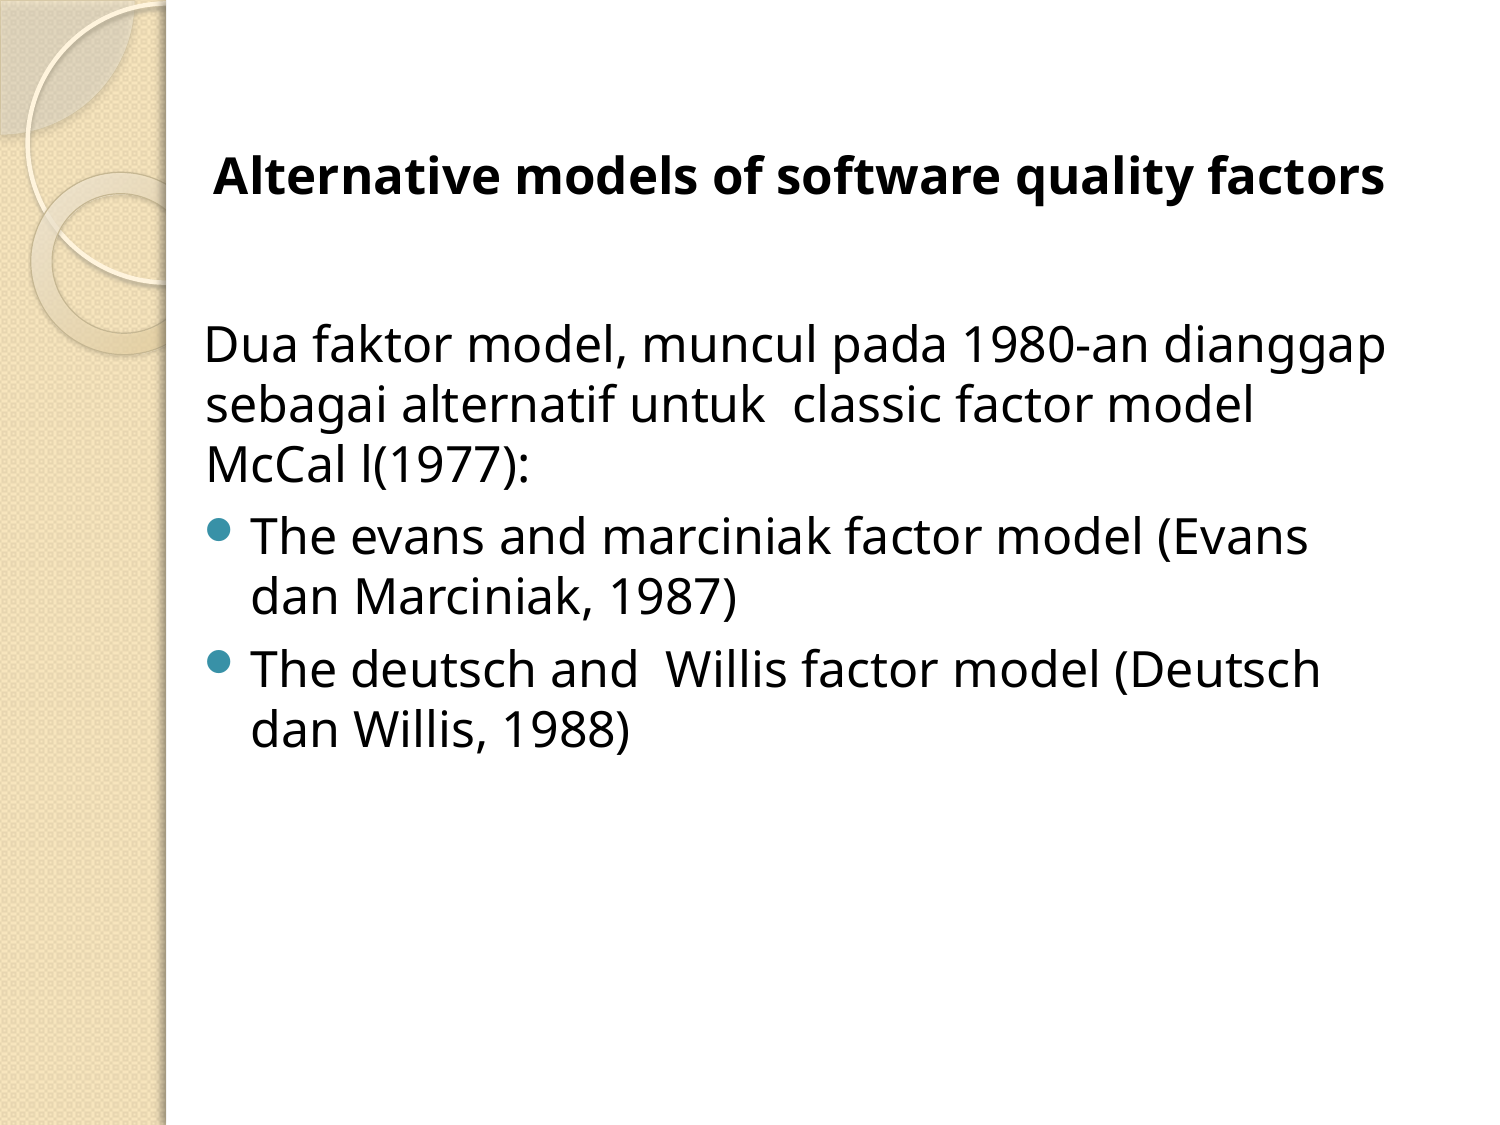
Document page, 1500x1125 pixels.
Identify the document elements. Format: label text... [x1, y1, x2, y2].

list Dua faktor model, muncul pada 1980-an dianggap sebagai alternatif untuk classic factor model McCal l(1977): The evans and marciniak factor model (Evans dan Marciniak, 1987) The deutsch and Willis factor model (Deutsch dan Willis, 1988) [175, 304, 1406, 1093]
title Alternative models of software quality factors [199, 117, 1430, 305]
